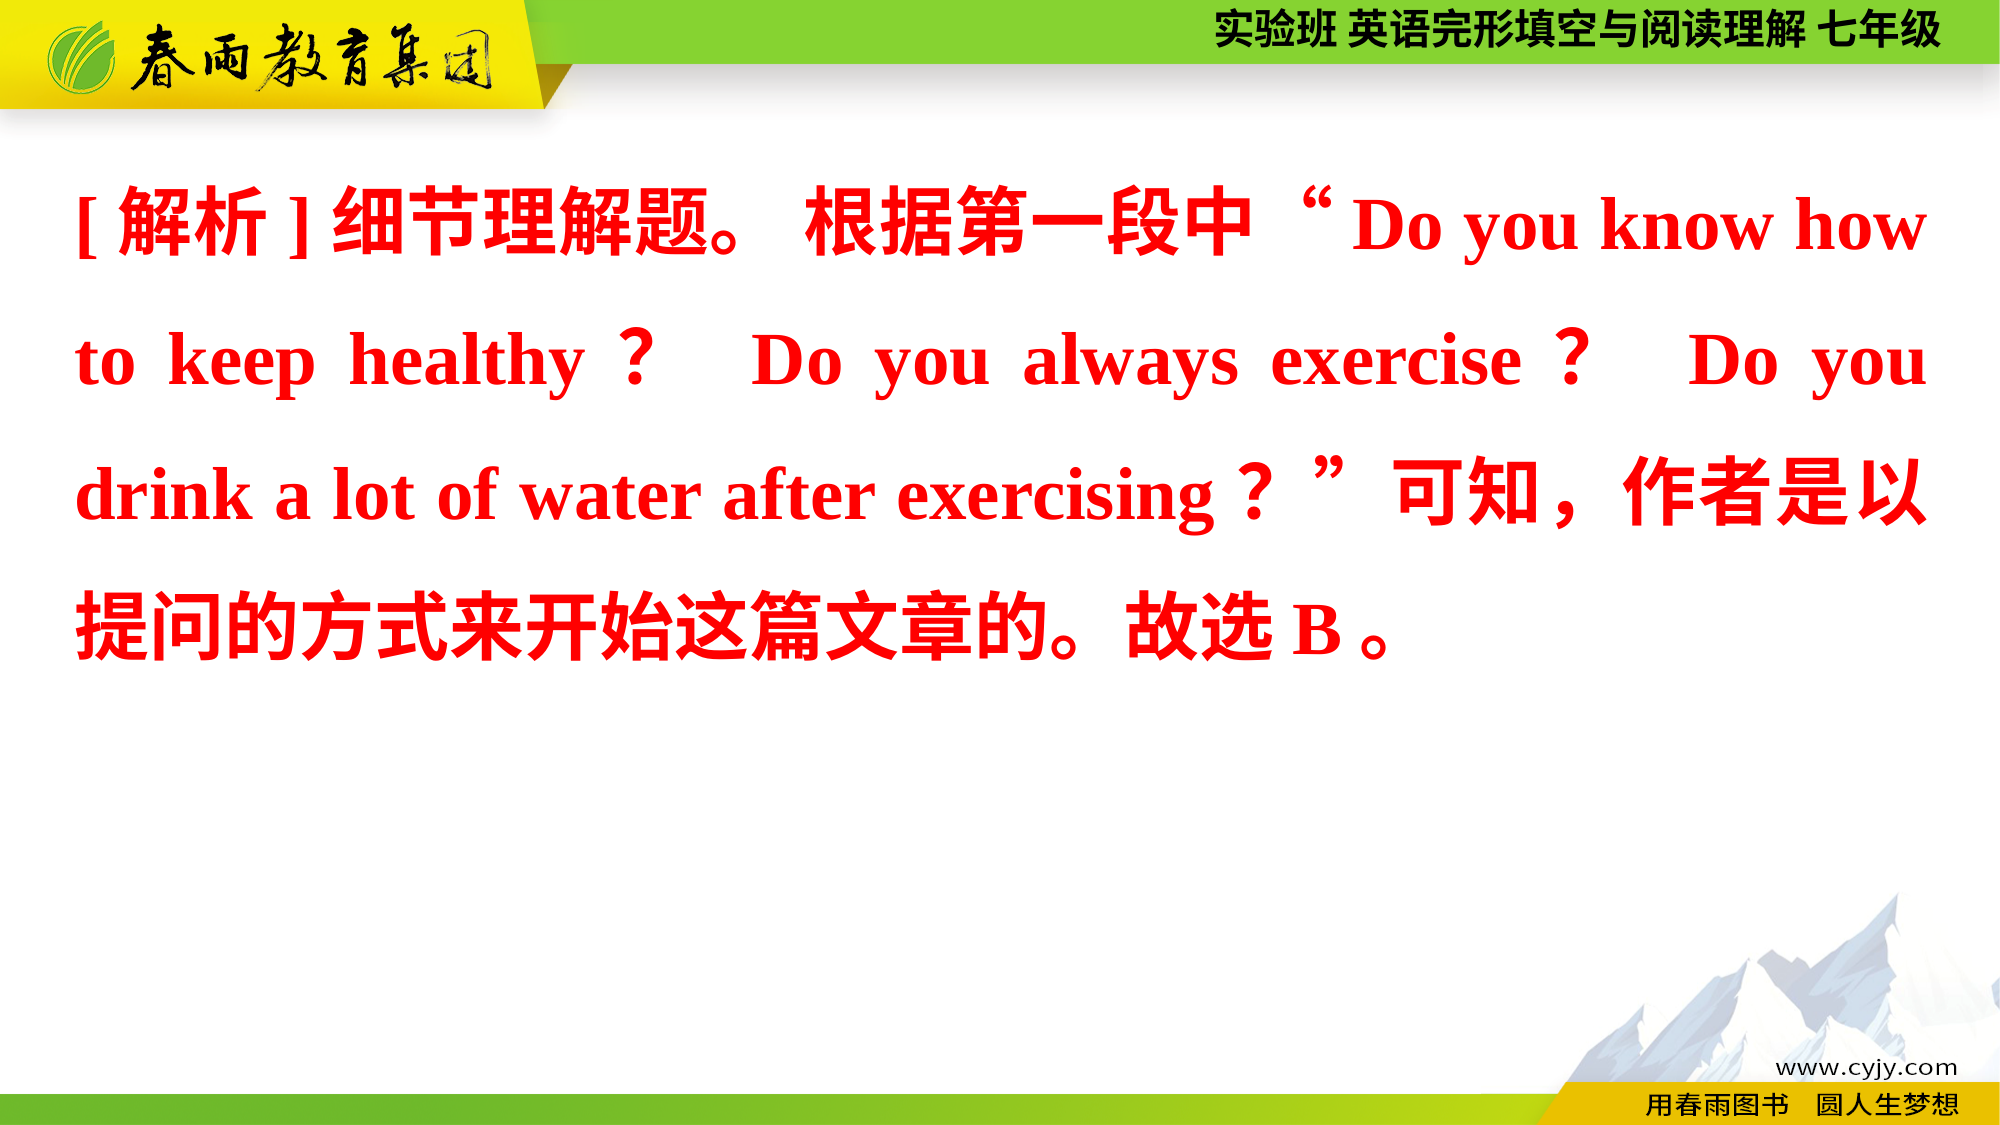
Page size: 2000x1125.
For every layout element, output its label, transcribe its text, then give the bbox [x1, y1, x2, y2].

list [解析]细节理解题。 根据第一段中“Do you know how to keep healthy？ Do you always exercise？ Do you drink a lot of water after exercising？”可知，作者是以提问的方式来开始这篇文章的。故选B。 [59, 122, 1944, 666]
picture [0, 0, 2000, 1125]
